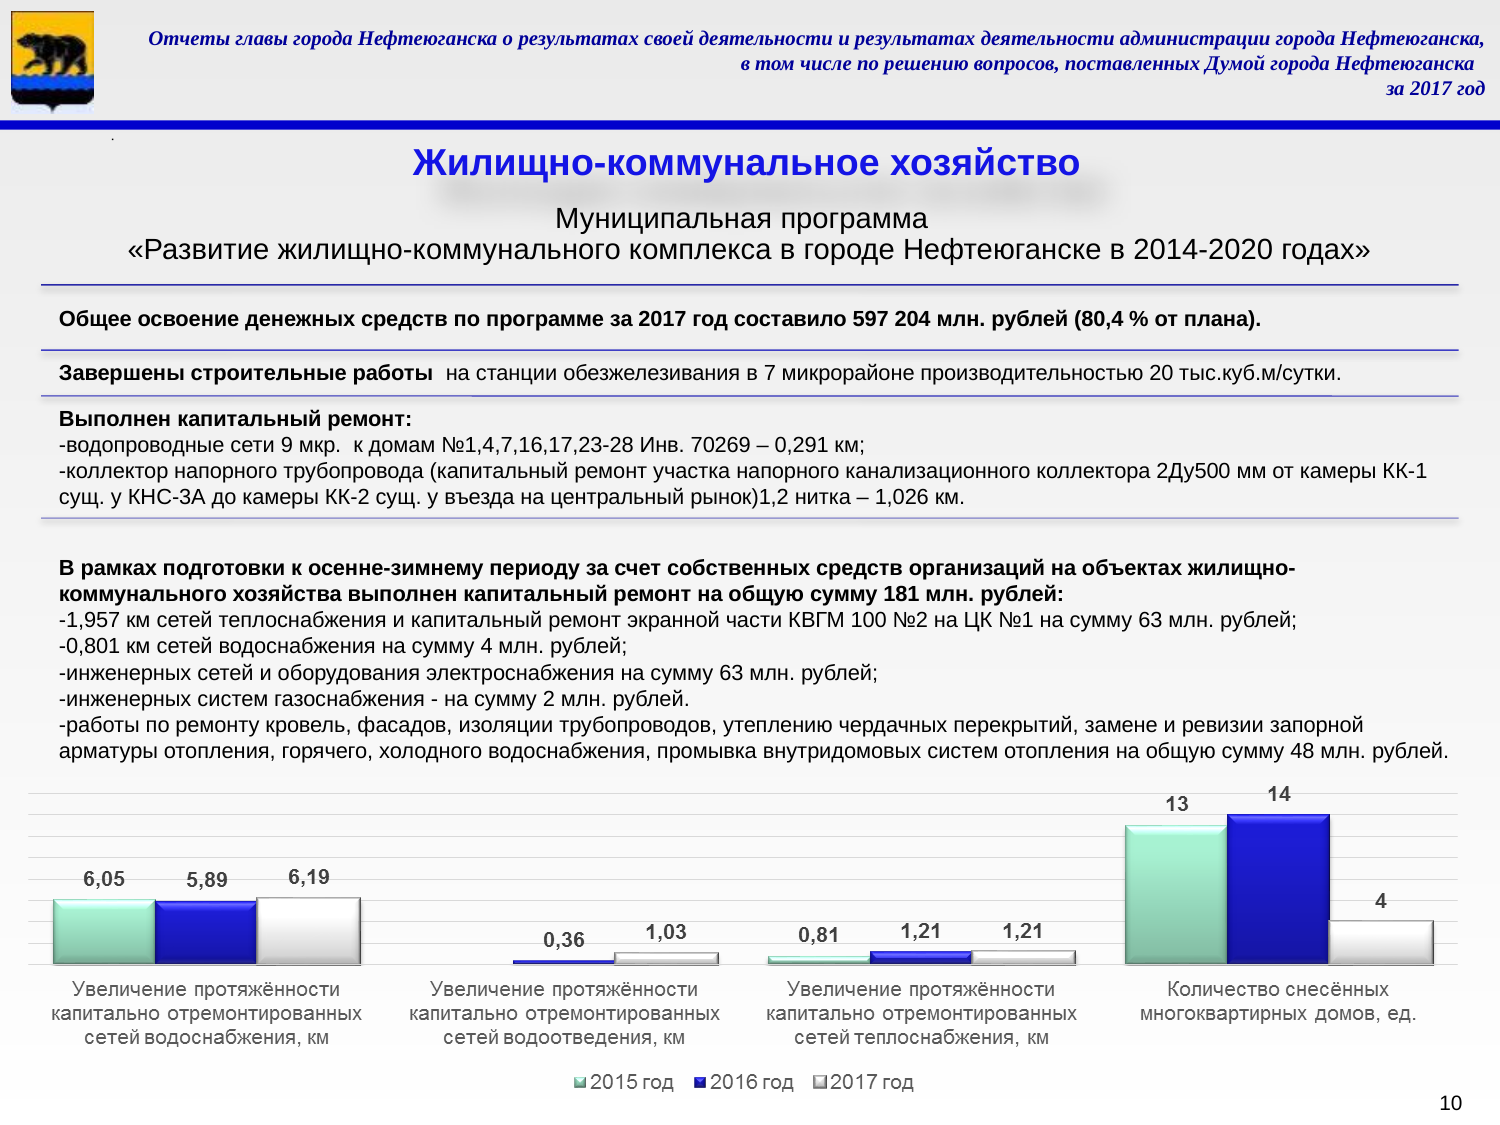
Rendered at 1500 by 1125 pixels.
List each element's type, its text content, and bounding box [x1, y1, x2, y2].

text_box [41, 284, 1459, 760]
text_box Отчеты главы города Нефтеюганска о результатах своей деятельности и результатах деятельности администрации города Нефтеюганска, в том числе по решению вопросов, поставленных Думой города Нефтеюганска за 2017 год [128, 17, 1500, 108]
text_box Жилищно-коммунальное хозяйство [0, 132, 1500, 195]
picture [11, 11, 94, 115]
text_box Муниципальная программа «Развитие жилищно-коммунального комплекса в городе Нефтеюганске в 2014-2020 годах» [0, 195, 1500, 275]
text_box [0, 761, 1489, 1125]
